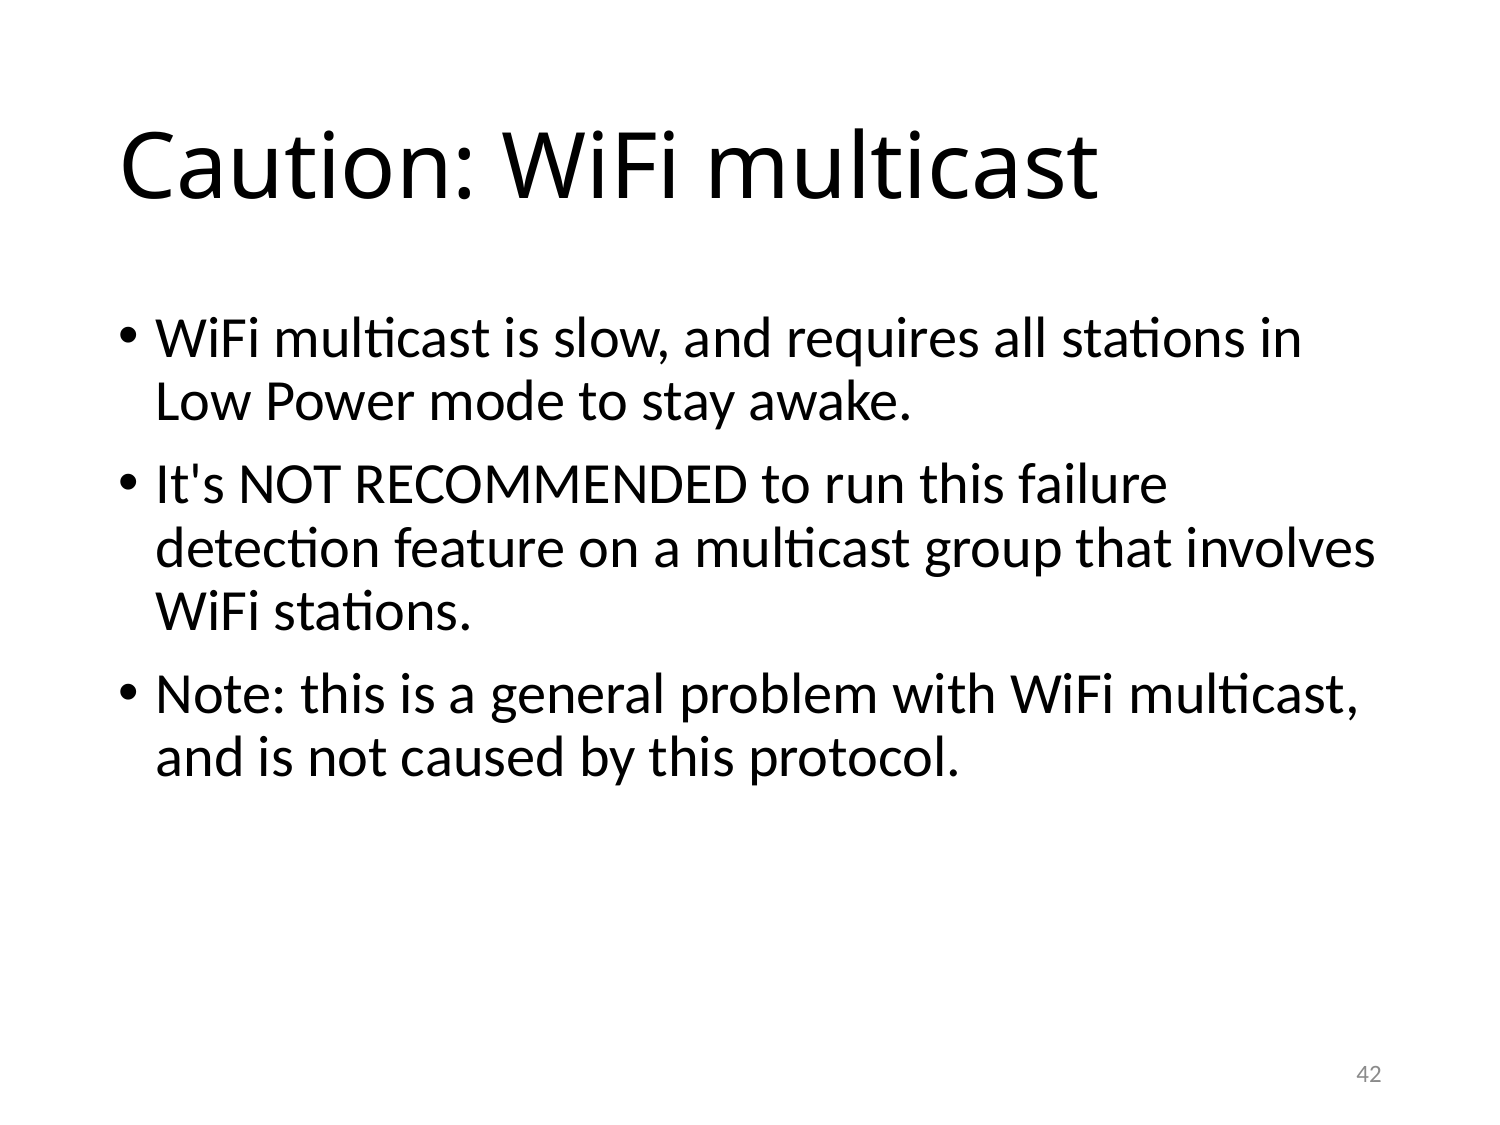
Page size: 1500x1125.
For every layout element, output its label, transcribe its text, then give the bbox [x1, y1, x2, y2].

title Caution: WiFi multicast [103, 59, 1397, 278]
list WiFi multicast is slow, and requires all stations in Low Power mode to stay awake. It's NOT RECOMMENDED to run this failure detection feature on a multicast group that involves WiFi stations. Note: this is a general problem with WiFi multicast, and is not caused by this protocol. [103, 299, 1397, 1014]
slide_number 42 [1059, 1042, 1397, 1103]
